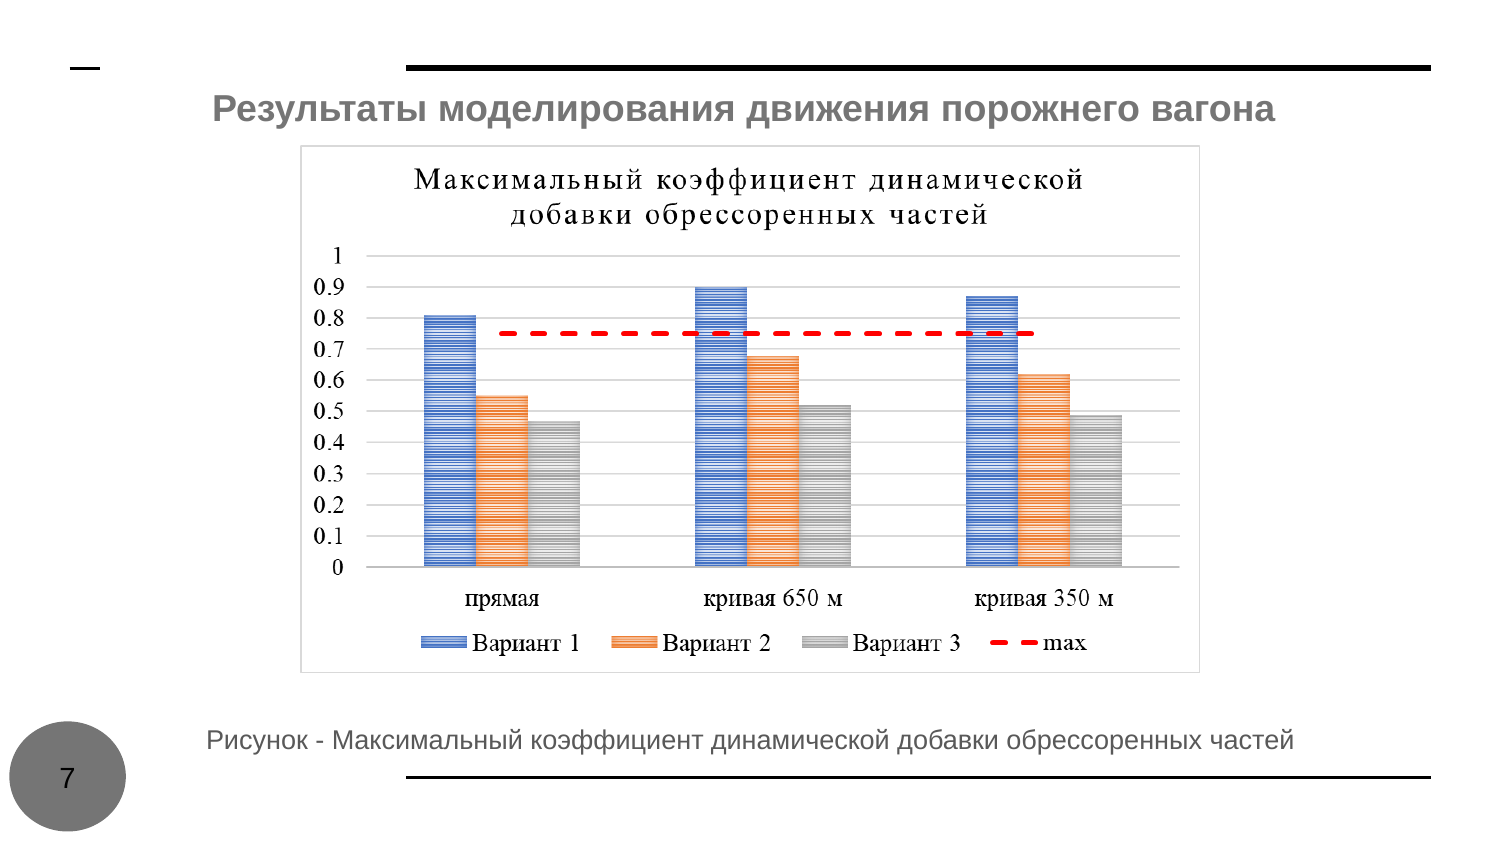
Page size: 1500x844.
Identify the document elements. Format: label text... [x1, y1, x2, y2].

text_box 7 [10, 722, 126, 831]
picture [300, 145, 1200, 674]
text_box Результаты моделирования движения порожнего вагона [60, 68, 1428, 144]
text_box Рисунок - Максимальный коэффициент динамической добавки обрессоренных частей [181, 691, 1319, 770]
